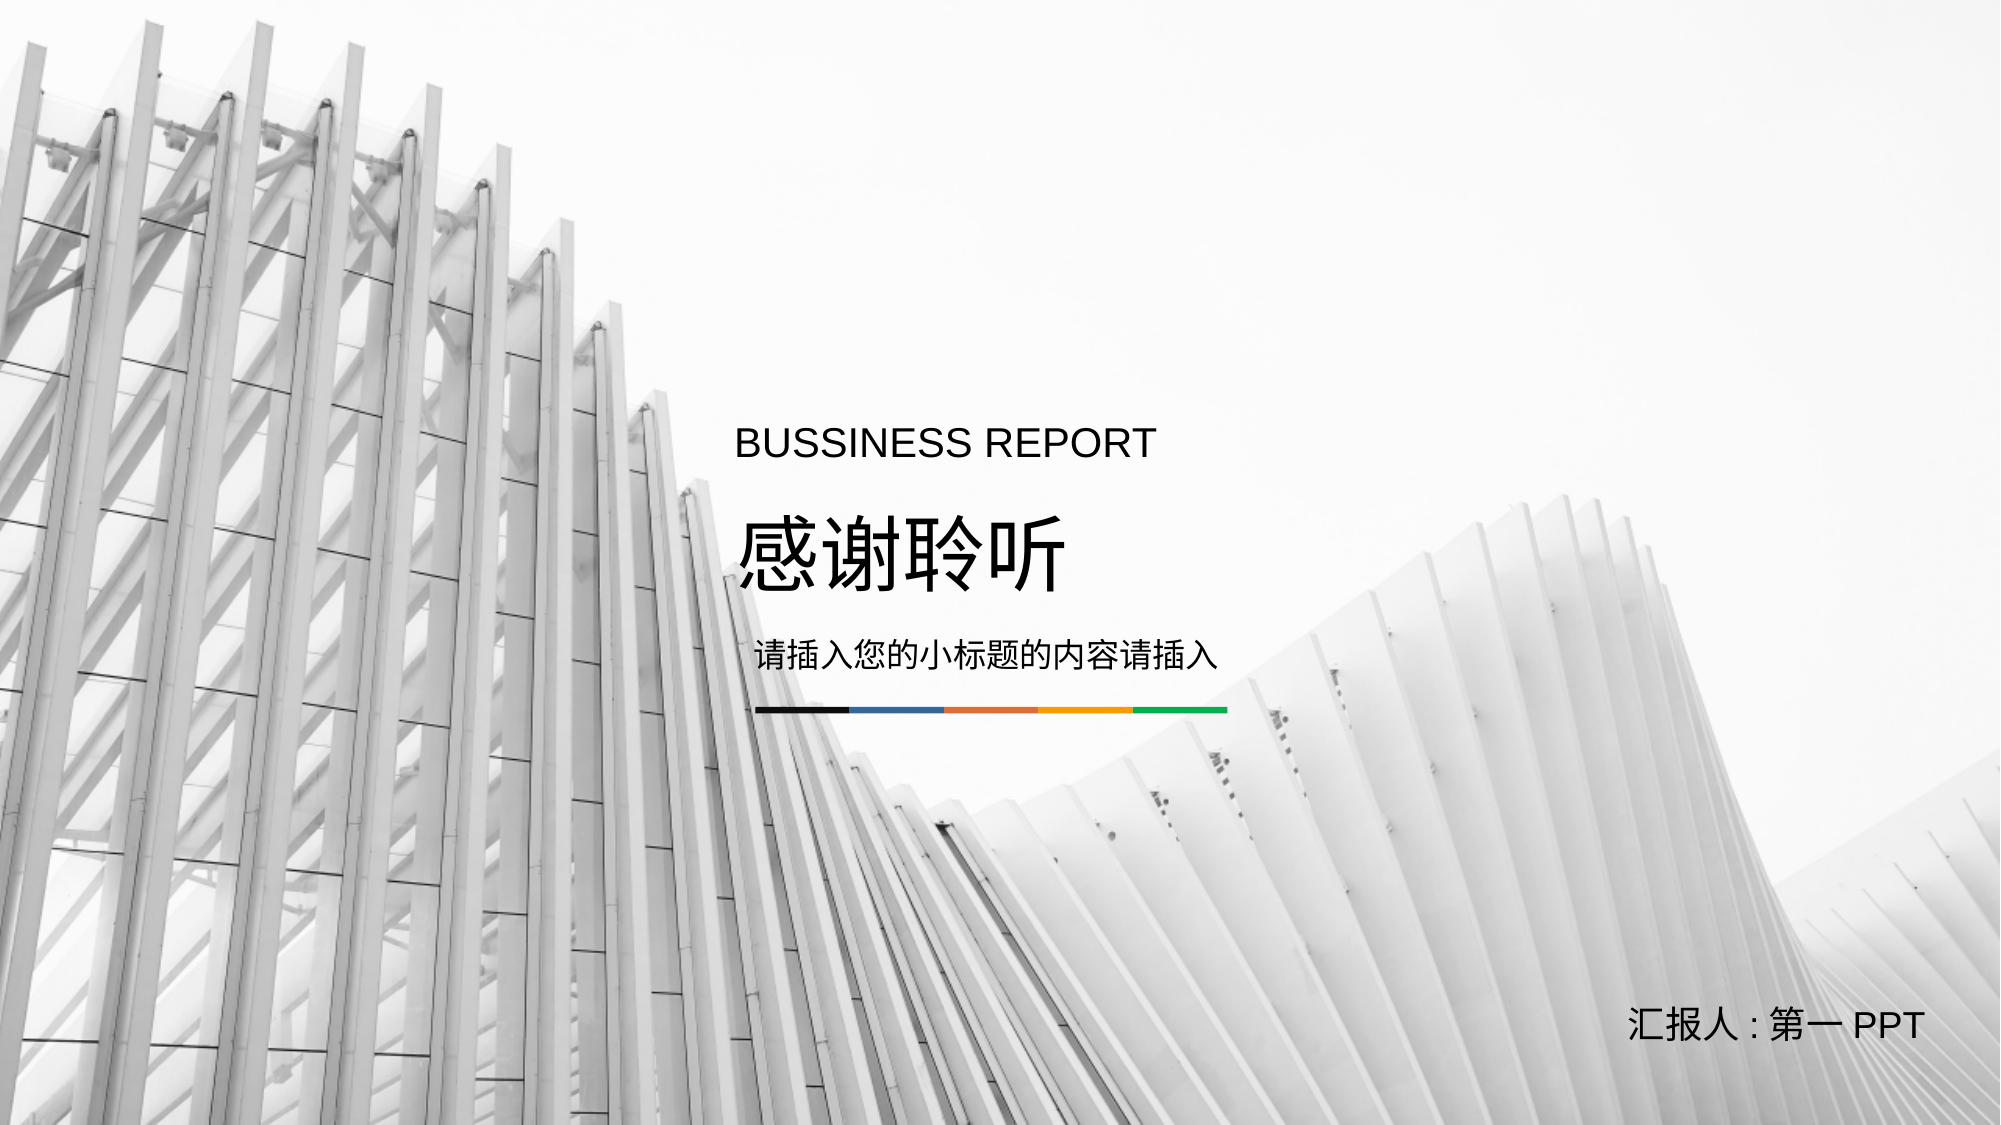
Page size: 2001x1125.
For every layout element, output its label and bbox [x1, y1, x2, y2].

text_box [754, 706, 1228, 714]
picture [0, 0, 2000, 1125]
